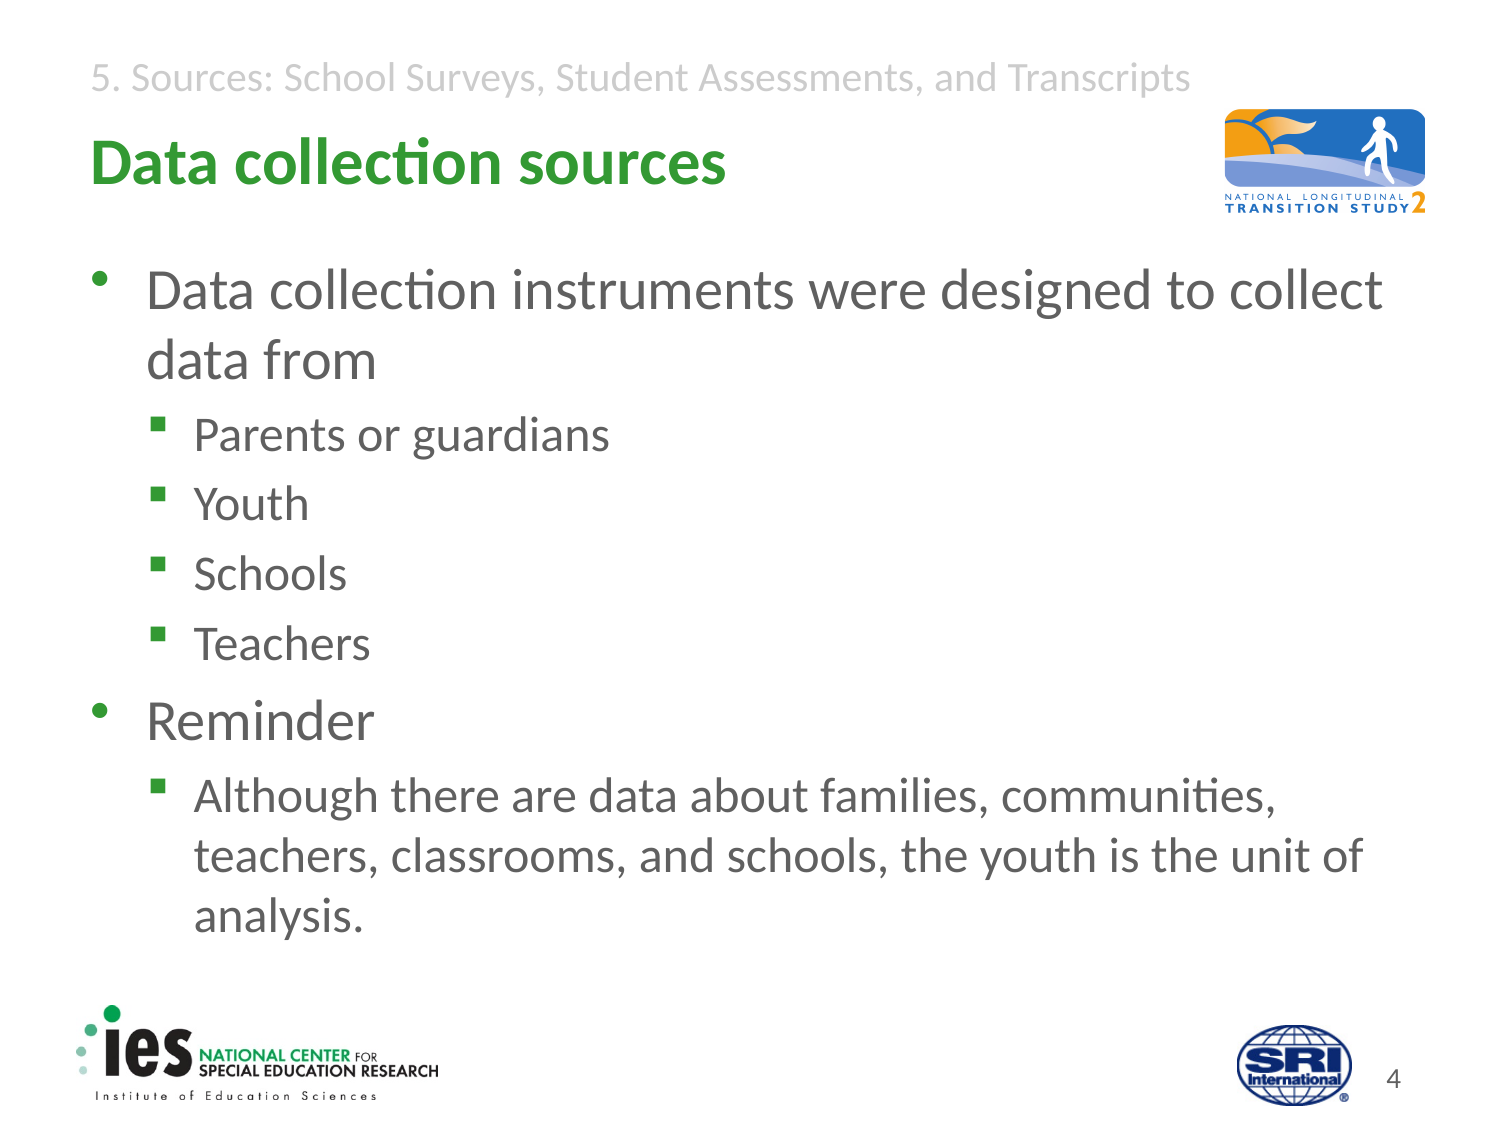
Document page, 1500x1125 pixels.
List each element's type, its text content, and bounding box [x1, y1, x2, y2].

slide_number 3 [1312, 1051, 1417, 1125]
title Data collection sources [74, 90, 1426, 226]
picture [1237, 1025, 1352, 1106]
picture [76, 1005, 438, 1100]
list Data collection instruments were designed to collect data from Parents or guardians Youth Schools Teachers Reminder Although there are data about families, communities, teachers, classrooms, and schools, the youth is the unit of analysis. [74, 243, 1426, 987]
